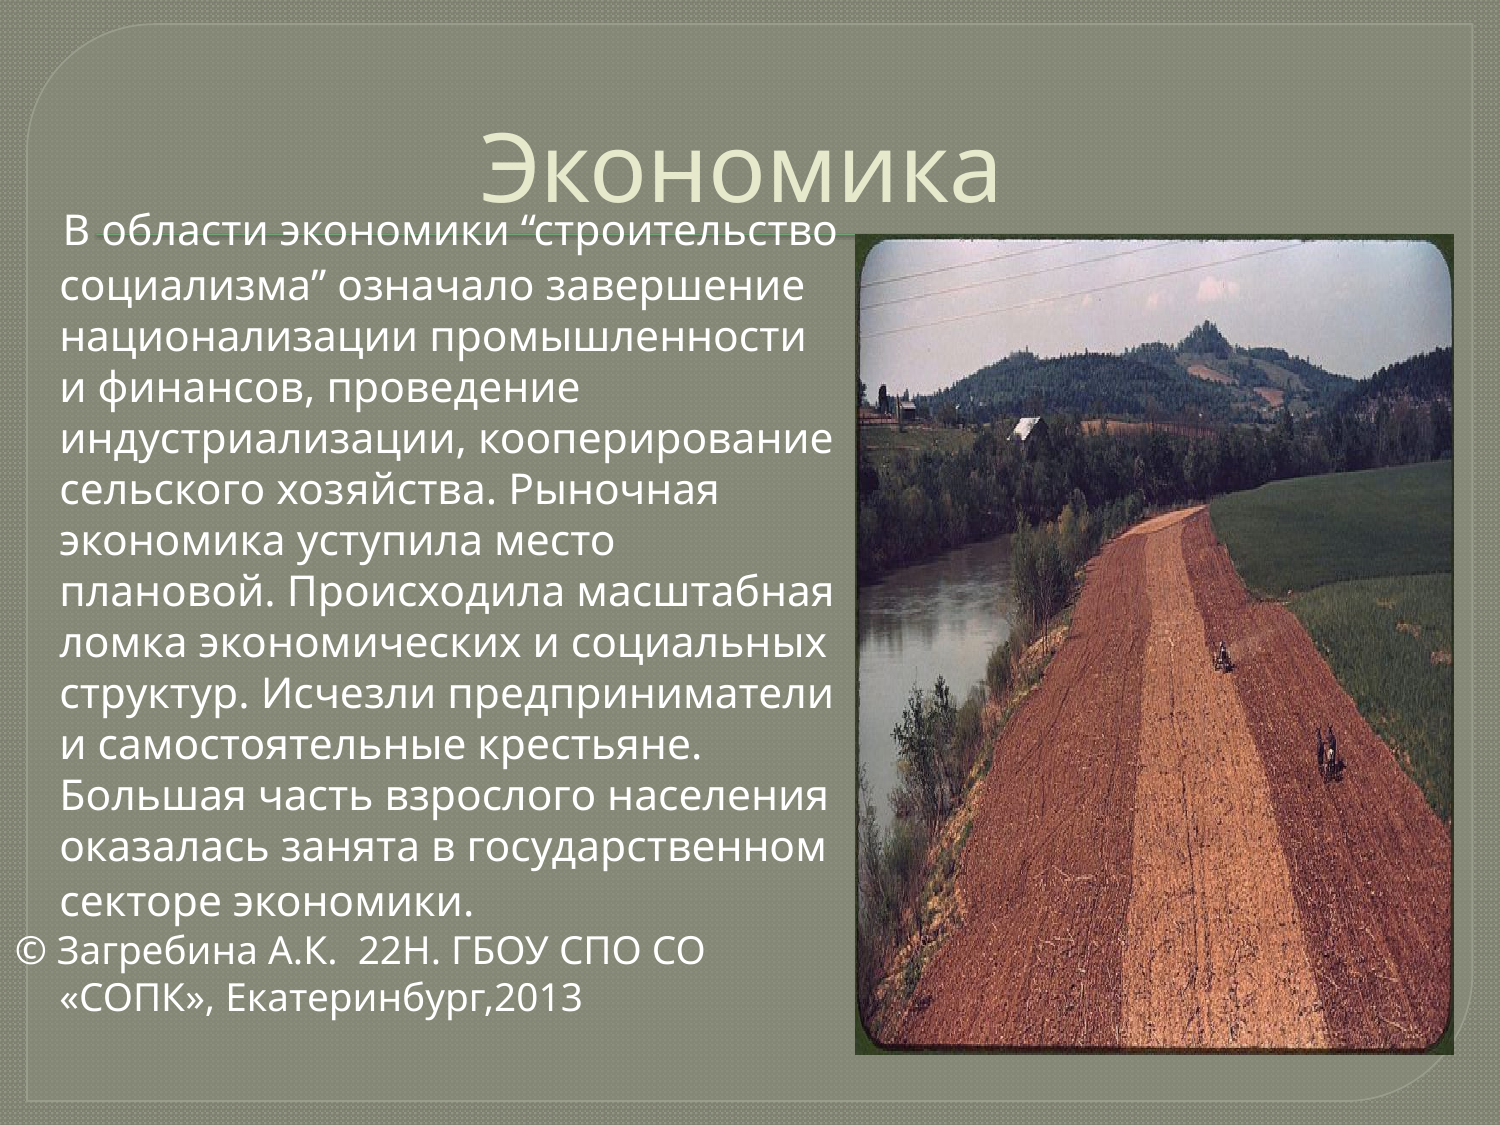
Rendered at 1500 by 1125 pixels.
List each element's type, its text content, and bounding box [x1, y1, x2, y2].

title Экономика [75, 41, 1425, 230]
picture [855, 234, 1454, 1055]
list В области экономики “строительство социализма” означало завершение национализации промышленности и финансов, проведение индустриализации, кооперирование сельского хозяйства. Рыночная экономика уступила место плановой. Происходила масштабная ломка экономических и социальных структур. Исчезли предприниматели и самостоятельные крестьяне. Большая часть взрослого населения оказалась занята в государственном секторе экономики. © Загребина А.К. 22Н. ГБОУ СПО СО «СОПК», Екатеринбург,2013 [0, 175, 856, 1125]
